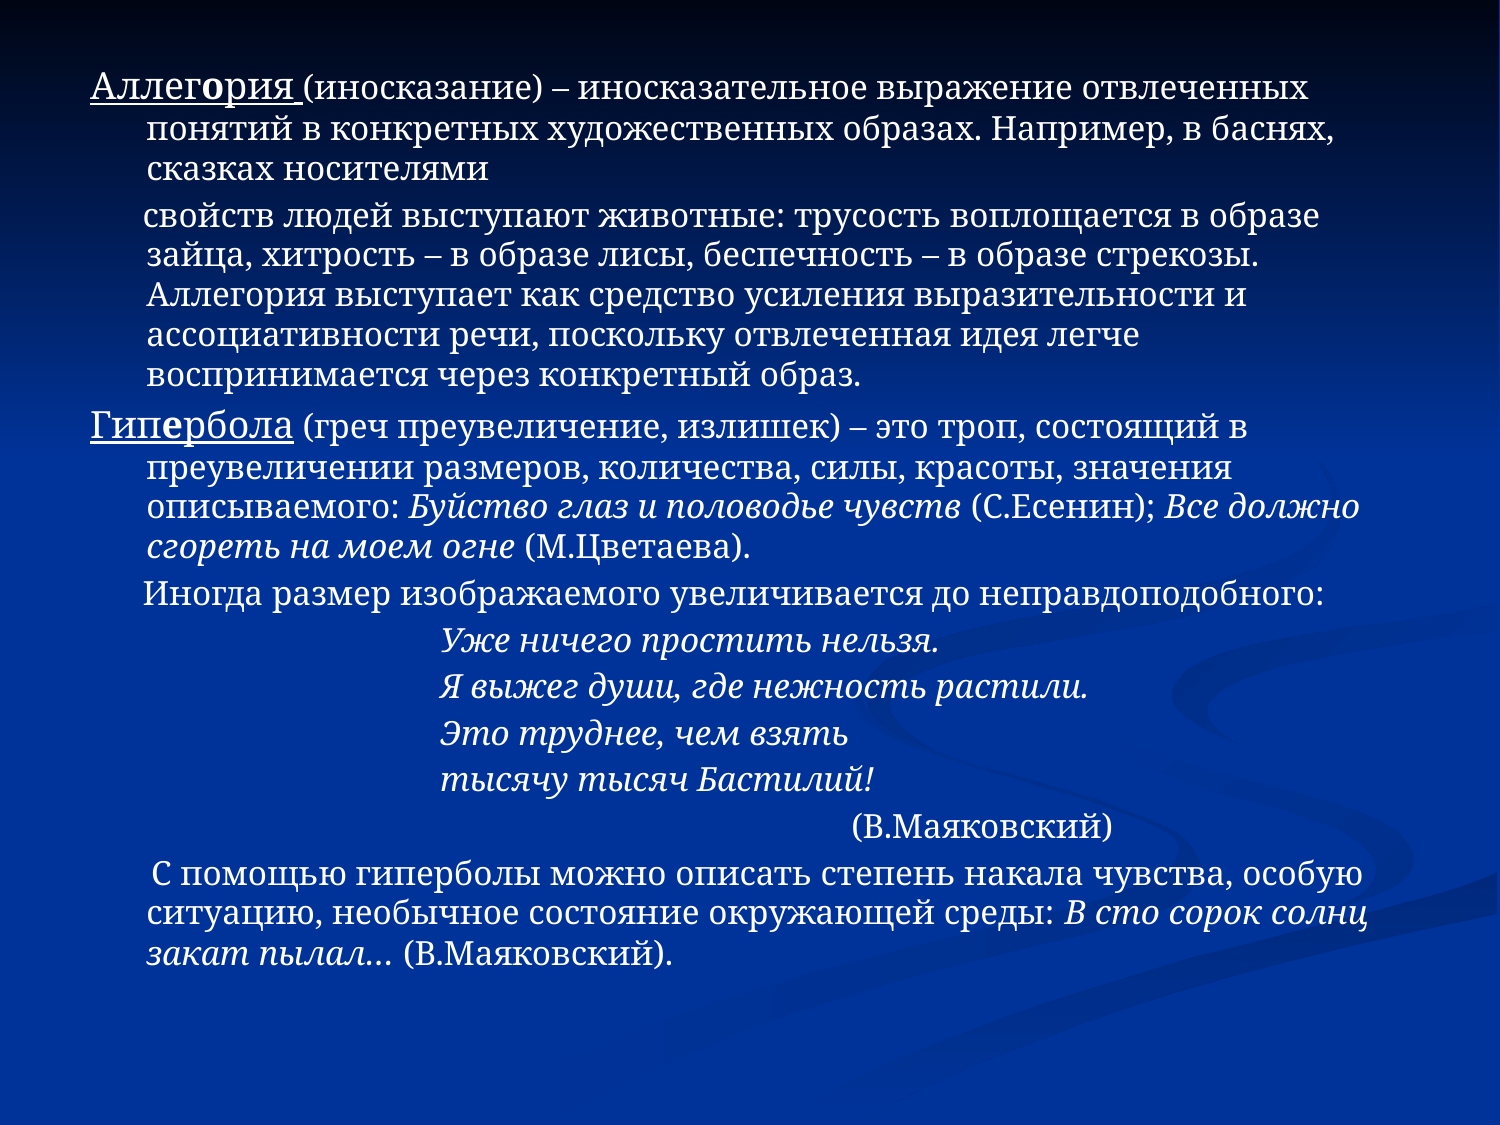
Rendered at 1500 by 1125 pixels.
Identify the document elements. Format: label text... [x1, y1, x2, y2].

list Аллегория (иносказание) – иносказательное выражение отвлеченных понятий в конкретных художественных образах. Например, в баснях, сказках носителями свойств людей выступают животные: трусость воплощается в образе зайца, хитрость – в образе лисы, беспечность – в образе стрекозы. Аллегория выступает как средство усиления выразительности и ассоциативности речи, поскольку отвлеченная идея легче воспринимается через конкретный образ. Гипербола (греч преувеличение, излишек) – это троп, состоящий в преувеличении размеров, количества, силы, красоты, значения описываемого: Буйство глаз и половодье чувств (С.Есенин); Все должно сгореть на моем огне (М.Цветаева). Иногда размер изображаемого увеличивается до неправдоподобного: Уже ничего простить нельзя. Я выжег души, где нежность растили. Это труднее, чем взять тысячу тысяч Бастилий! (В.Маяковский) С помощью гиперболы можно описать степень накала чувства, особую ситуацию, необычное состояние окружающей среды: В сто сорок солнц закат пылал… (В.Маяковский). [74, 54, 1426, 1048]
